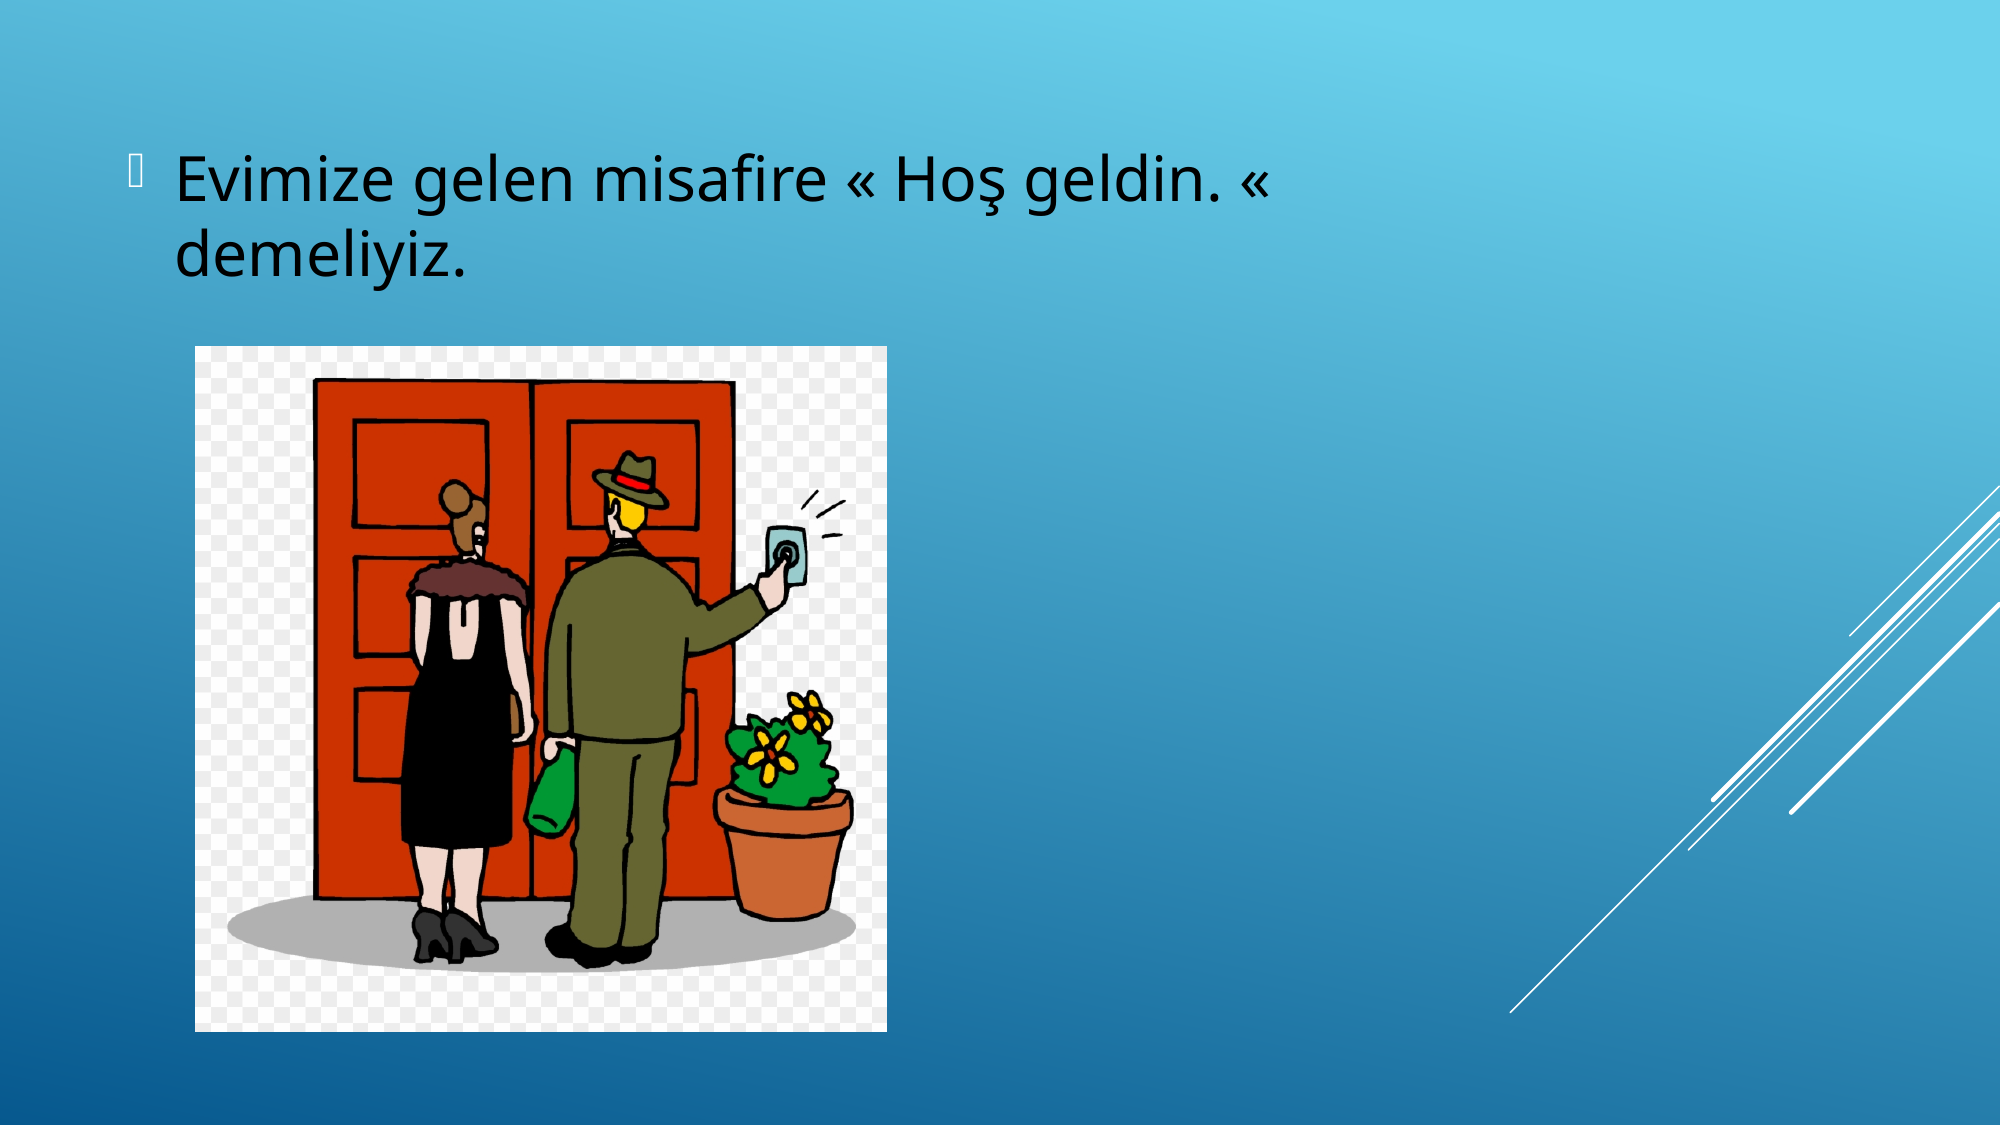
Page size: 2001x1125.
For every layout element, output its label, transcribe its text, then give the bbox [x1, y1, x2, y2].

picture [194, 346, 887, 1032]
list Evimize gelen misafire « Hoş geldin. « demeliyiz. [112, 112, 1513, 315]
